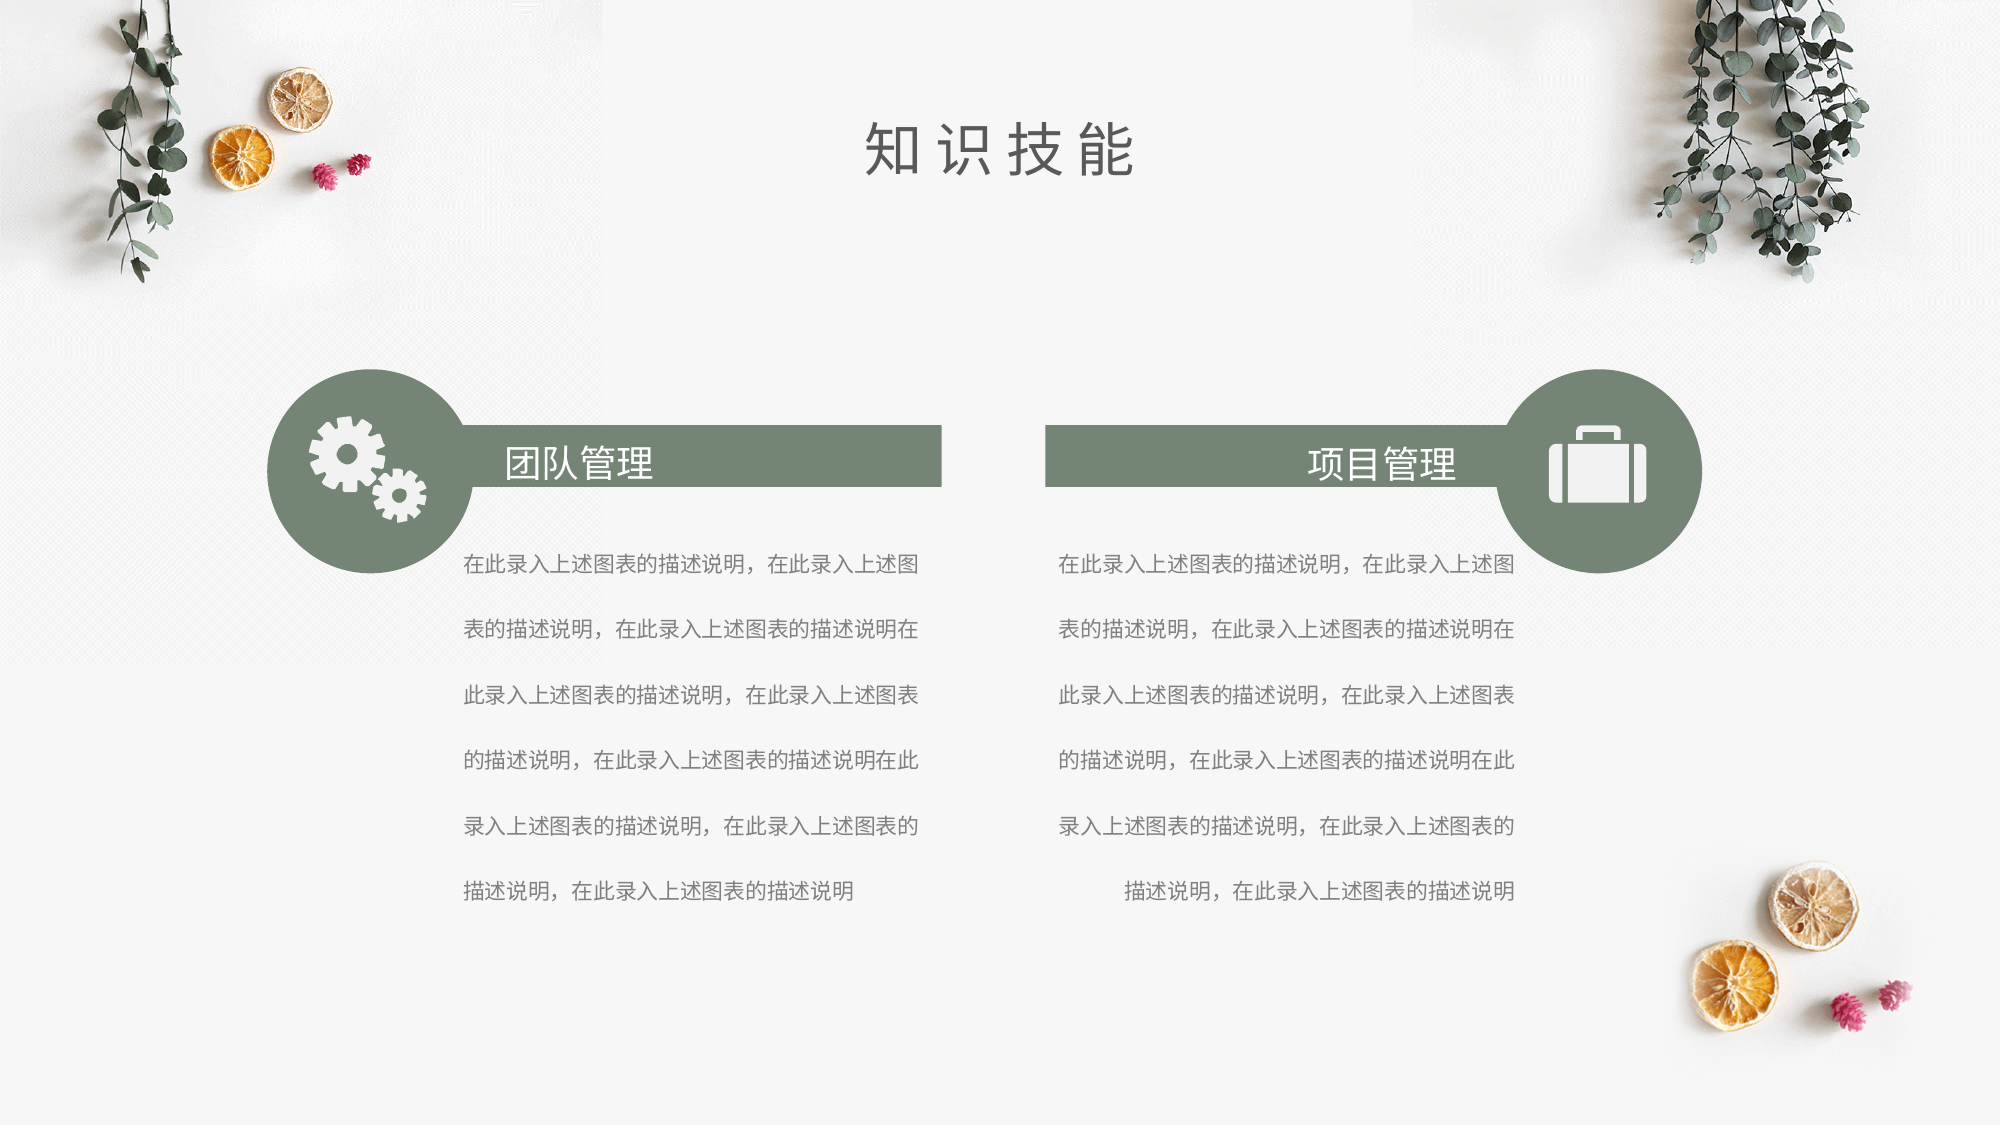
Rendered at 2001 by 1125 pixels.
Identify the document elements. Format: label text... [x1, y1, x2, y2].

text_box 知识技能 [820, 119, 1180, 176]
picture [0, 0, 2001, 1125]
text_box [267, 369, 1703, 658]
